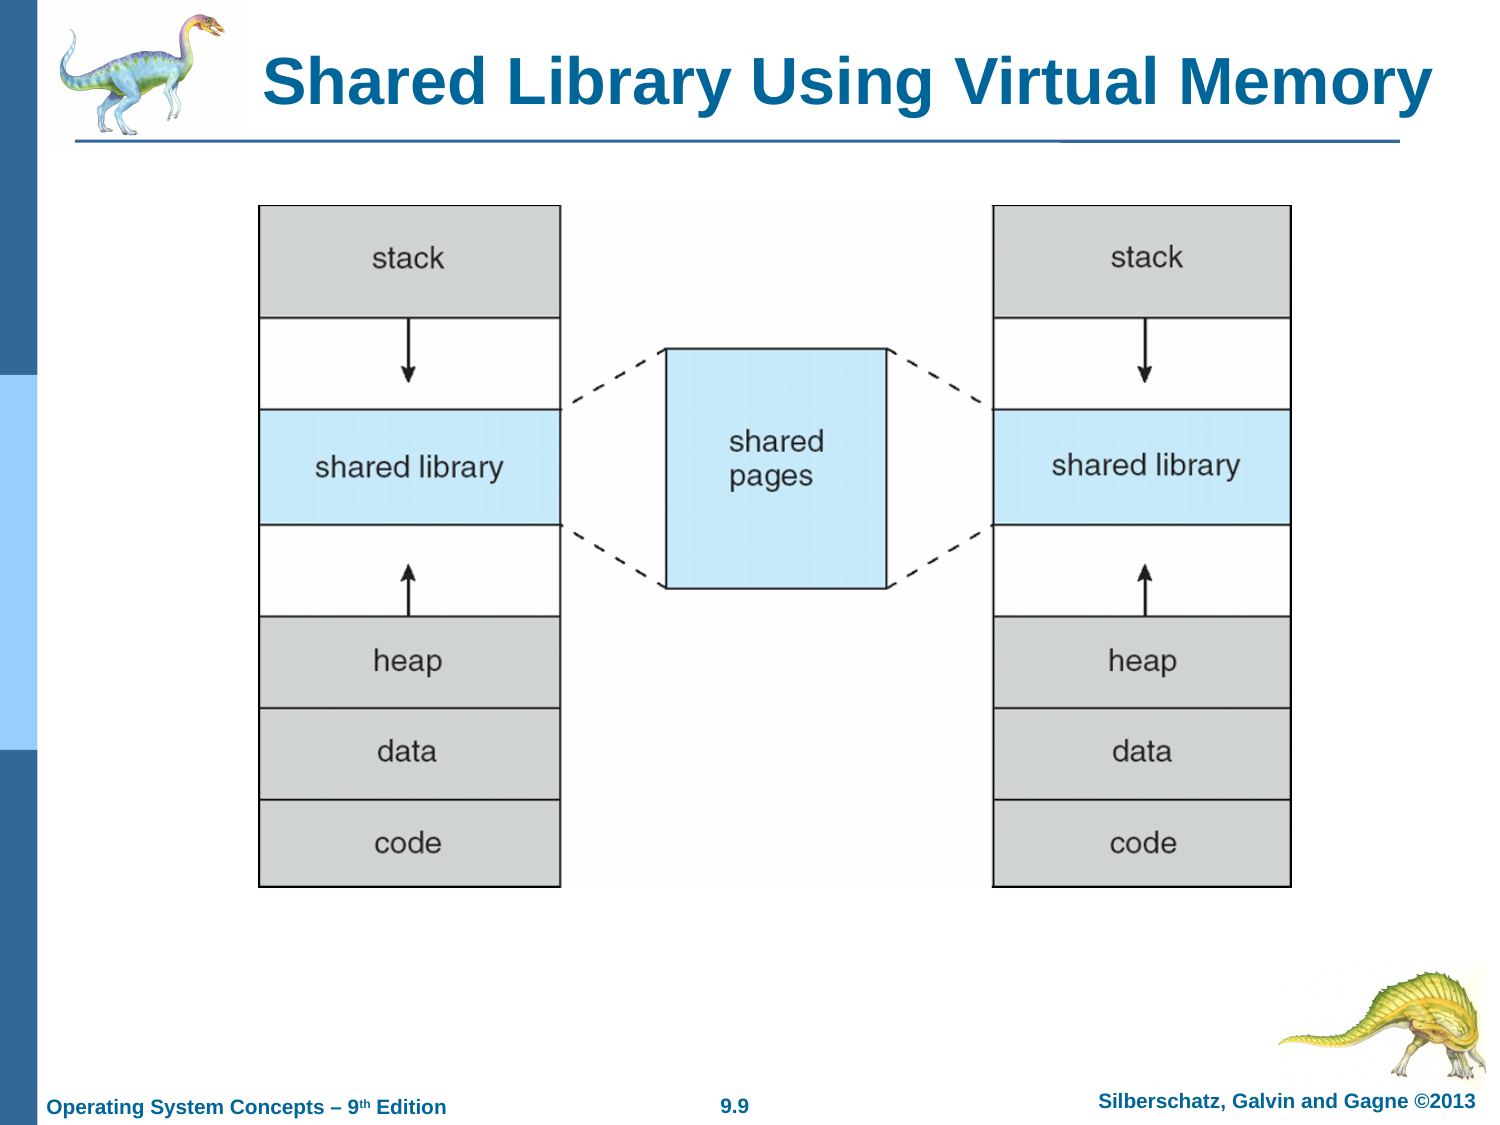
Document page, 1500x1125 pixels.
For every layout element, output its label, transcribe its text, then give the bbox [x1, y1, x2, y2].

title Shared Library Using Virtual Memory [228, 30, 1469, 126]
picture [1275, 959, 1486, 1090]
picture [46, 0, 243, 149]
picture [258, 205, 1292, 889]
